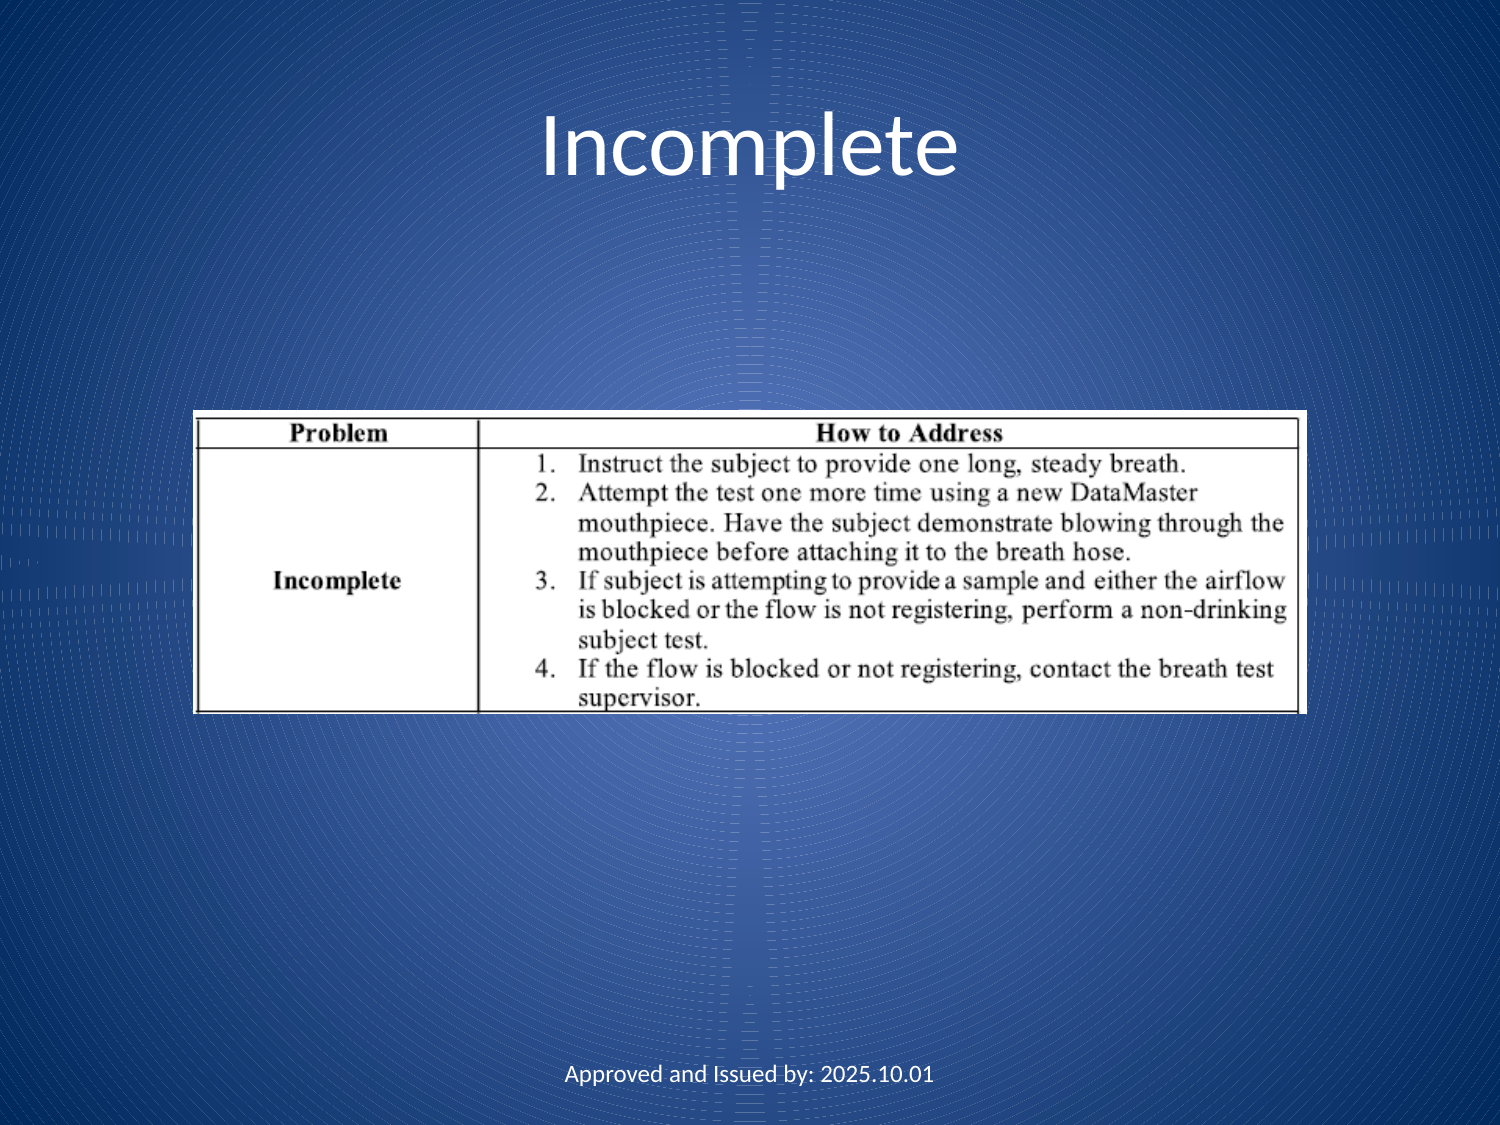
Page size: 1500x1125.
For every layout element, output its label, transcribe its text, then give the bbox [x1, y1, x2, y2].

title Incomplete [75, 45, 1425, 233]
footer Approved and Issued by: 2025.10.01 [512, 1042, 988, 1103]
picture [193, 410, 1307, 715]
